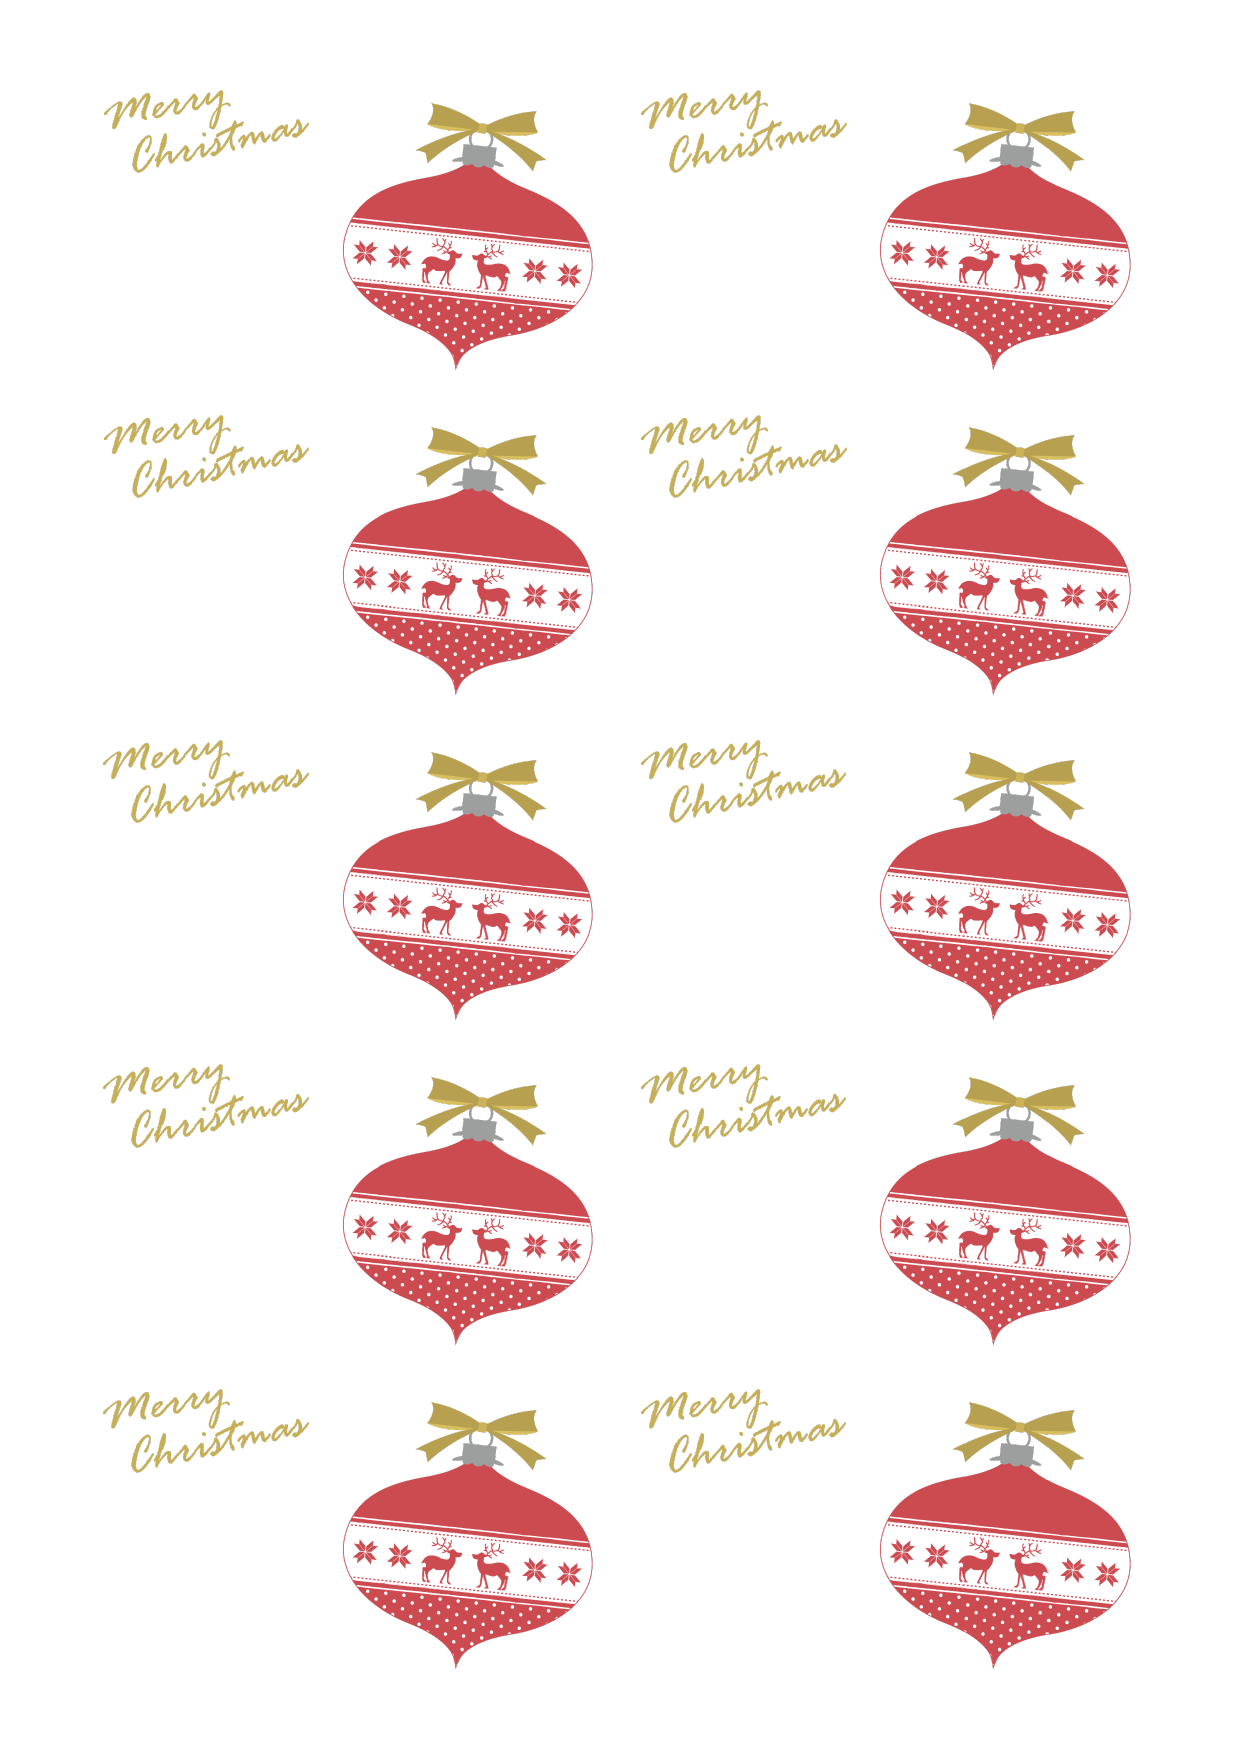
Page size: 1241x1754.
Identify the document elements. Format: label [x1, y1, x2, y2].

picture [103, 89, 310, 175]
picture [103, 414, 310, 500]
picture [640, 1063, 847, 1150]
picture [342, 1402, 593, 1670]
picture [879, 1077, 1131, 1346]
picture [640, 414, 848, 500]
picture [879, 1402, 1131, 1670]
picture [342, 103, 593, 371]
picture [342, 1077, 593, 1346]
picture [640, 1388, 847, 1475]
picture [640, 738, 847, 825]
picture [879, 103, 1131, 371]
picture [102, 1063, 310, 1150]
picture [342, 752, 593, 1021]
picture [879, 427, 1131, 696]
picture [102, 1388, 310, 1475]
picture [879, 752, 1131, 1021]
picture [640, 89, 848, 175]
picture [342, 427, 593, 696]
picture [102, 738, 310, 825]
